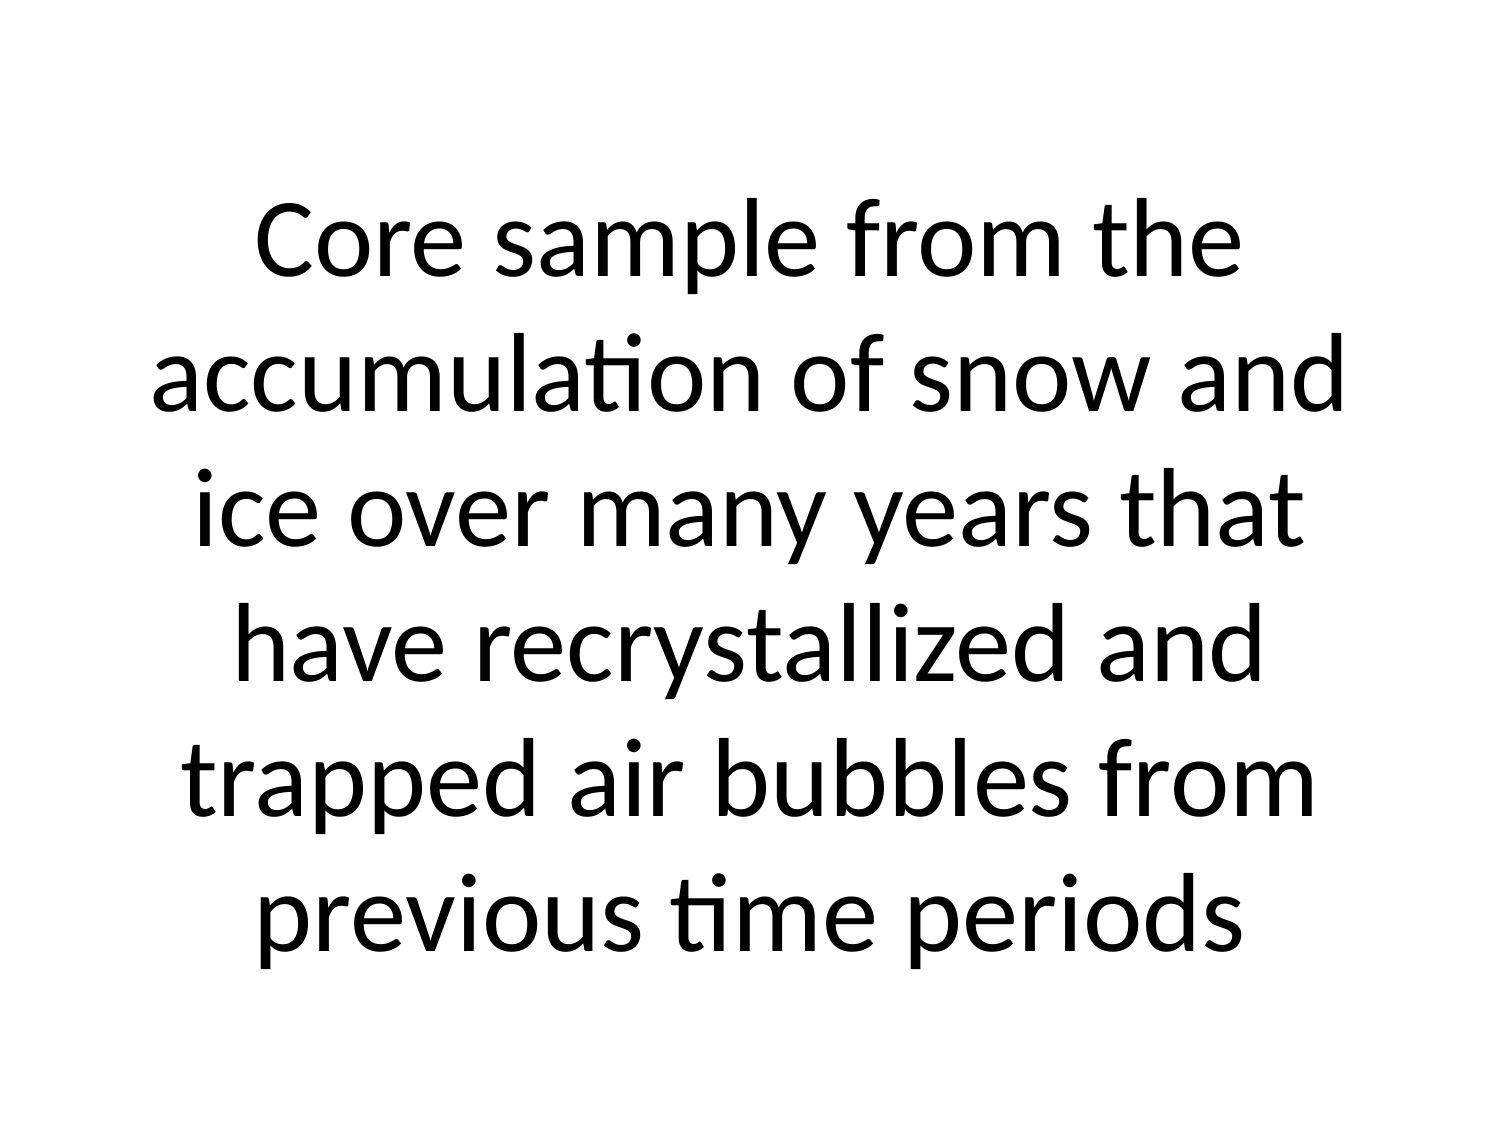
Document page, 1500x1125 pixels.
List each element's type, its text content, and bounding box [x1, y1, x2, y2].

title Core sample from the accumulation of snow and ice over many years that have recrystallized and trapped air bubbles from previous time periods [112, 50, 1388, 1088]
